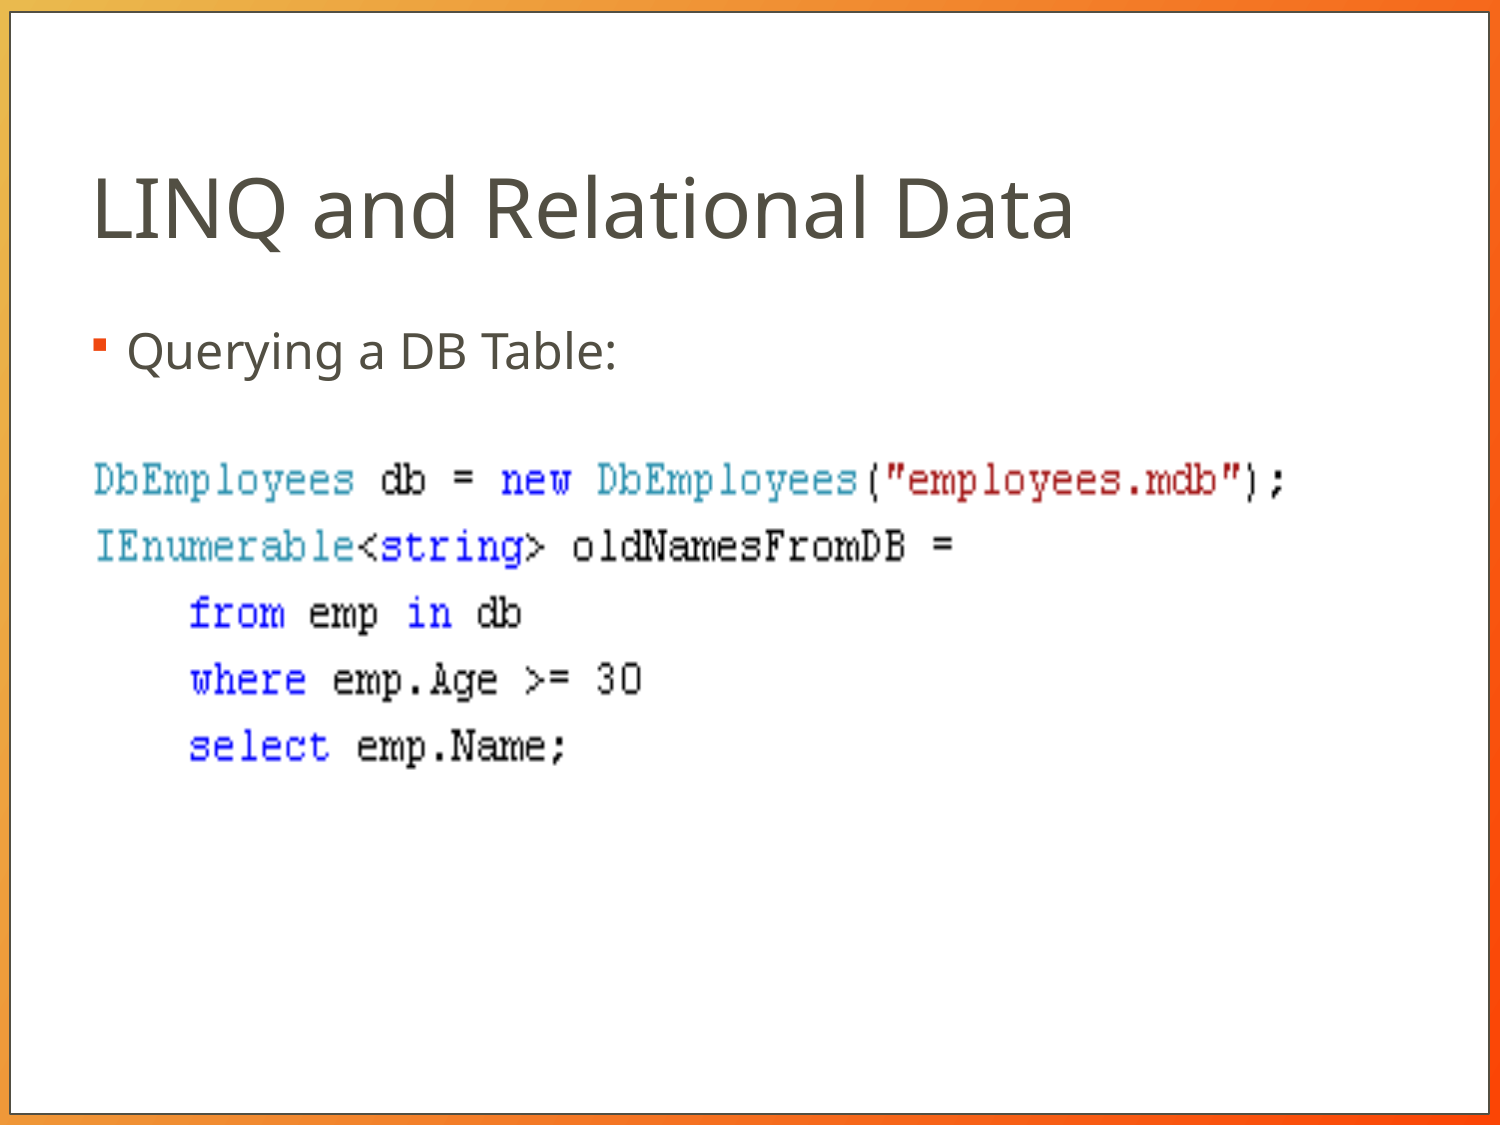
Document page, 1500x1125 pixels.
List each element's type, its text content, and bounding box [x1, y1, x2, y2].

list Querying a DB Table: [75, 312, 1400, 425]
title LINQ and Relational Data [75, 75, 1425, 263]
picture [74, 437, 1330, 813]
